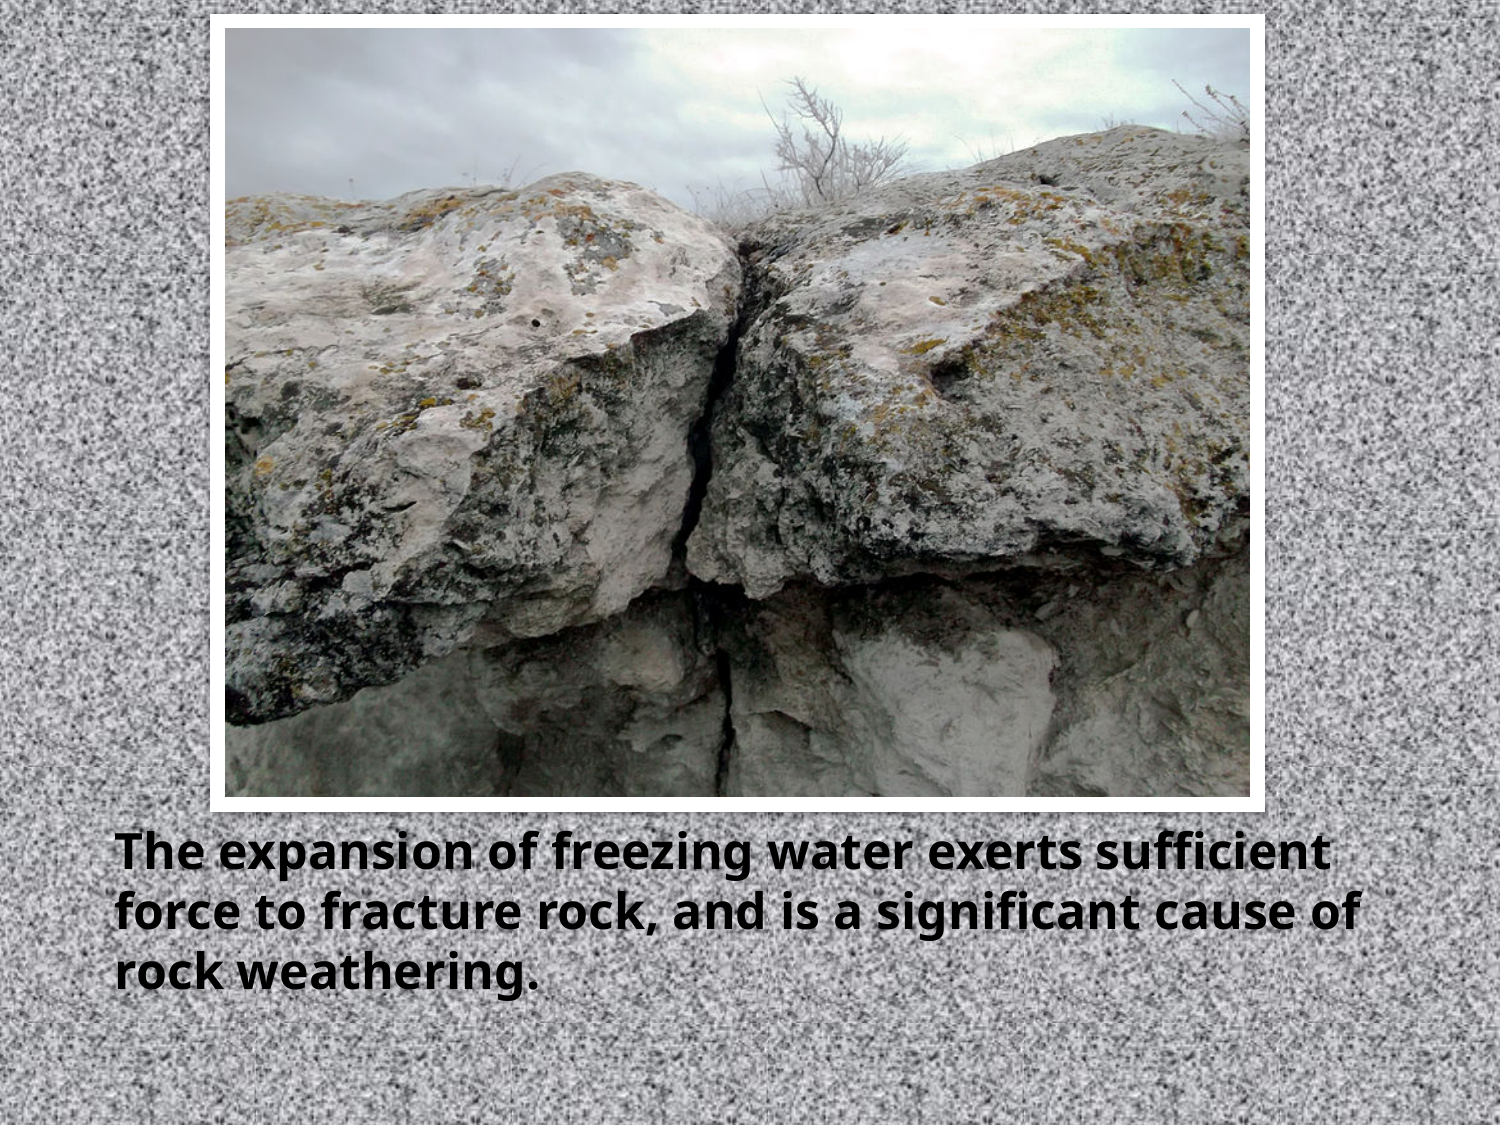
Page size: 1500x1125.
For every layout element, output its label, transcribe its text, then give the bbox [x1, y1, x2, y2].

text_box The expansion of freezing water exerts sufficient force to fracture rock, and is a significant cause of rock weathering. [99, 812, 1425, 1008]
picture [0, 0, 1500, 1125]
picture [224, 28, 1251, 798]
title Rock Weathering [0, 0, 1350, 188]
